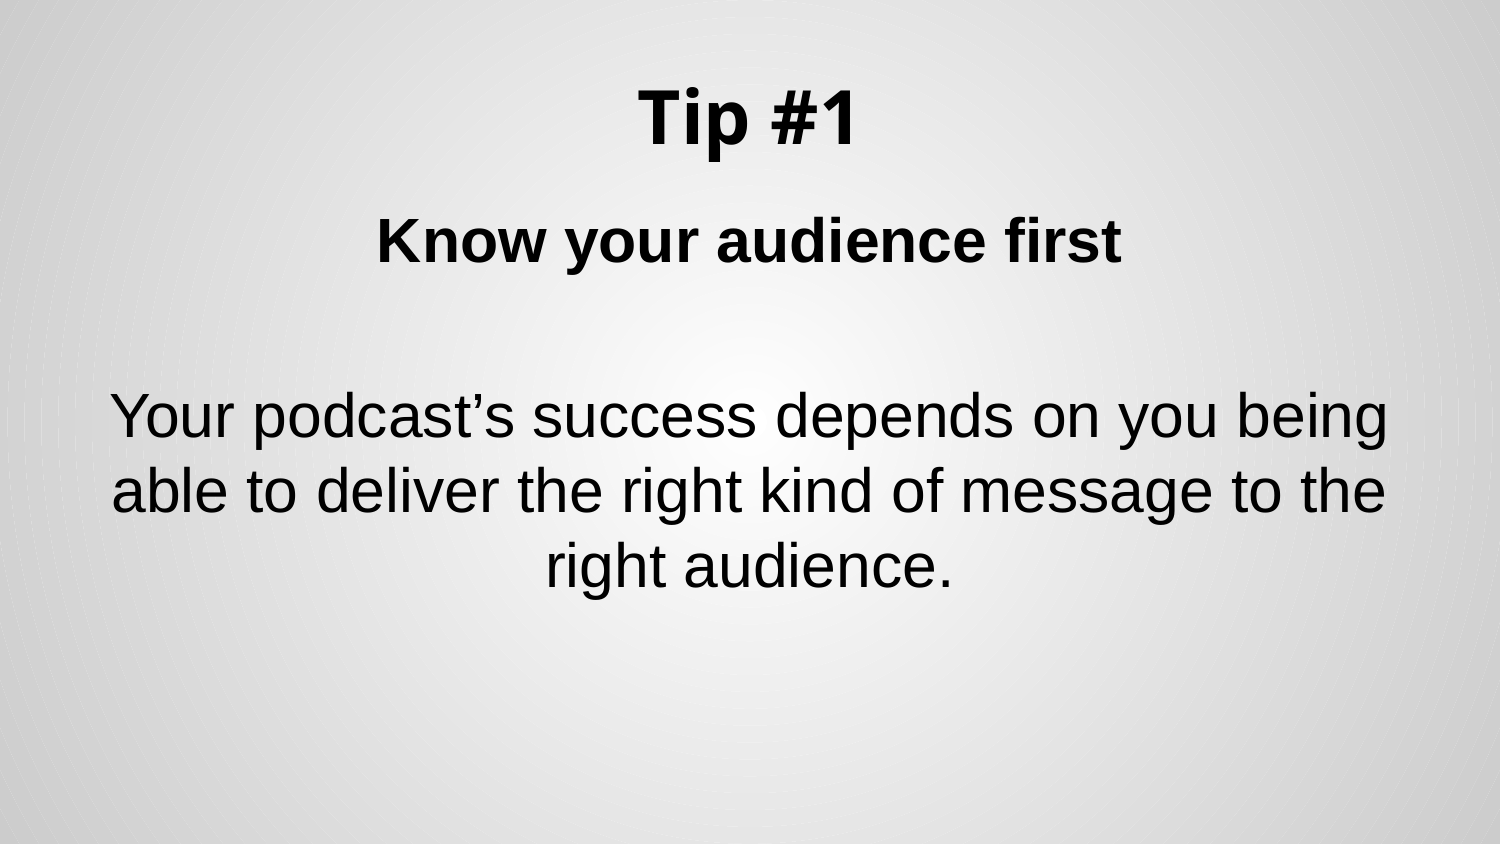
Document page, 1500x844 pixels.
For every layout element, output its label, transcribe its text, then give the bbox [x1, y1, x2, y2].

list Know your audience first Your podcast’s success depends on you being able to deliver the right kind of message to the right audience. [75, 185, 1425, 804]
title Tip #1 [75, 33, 1425, 175]
